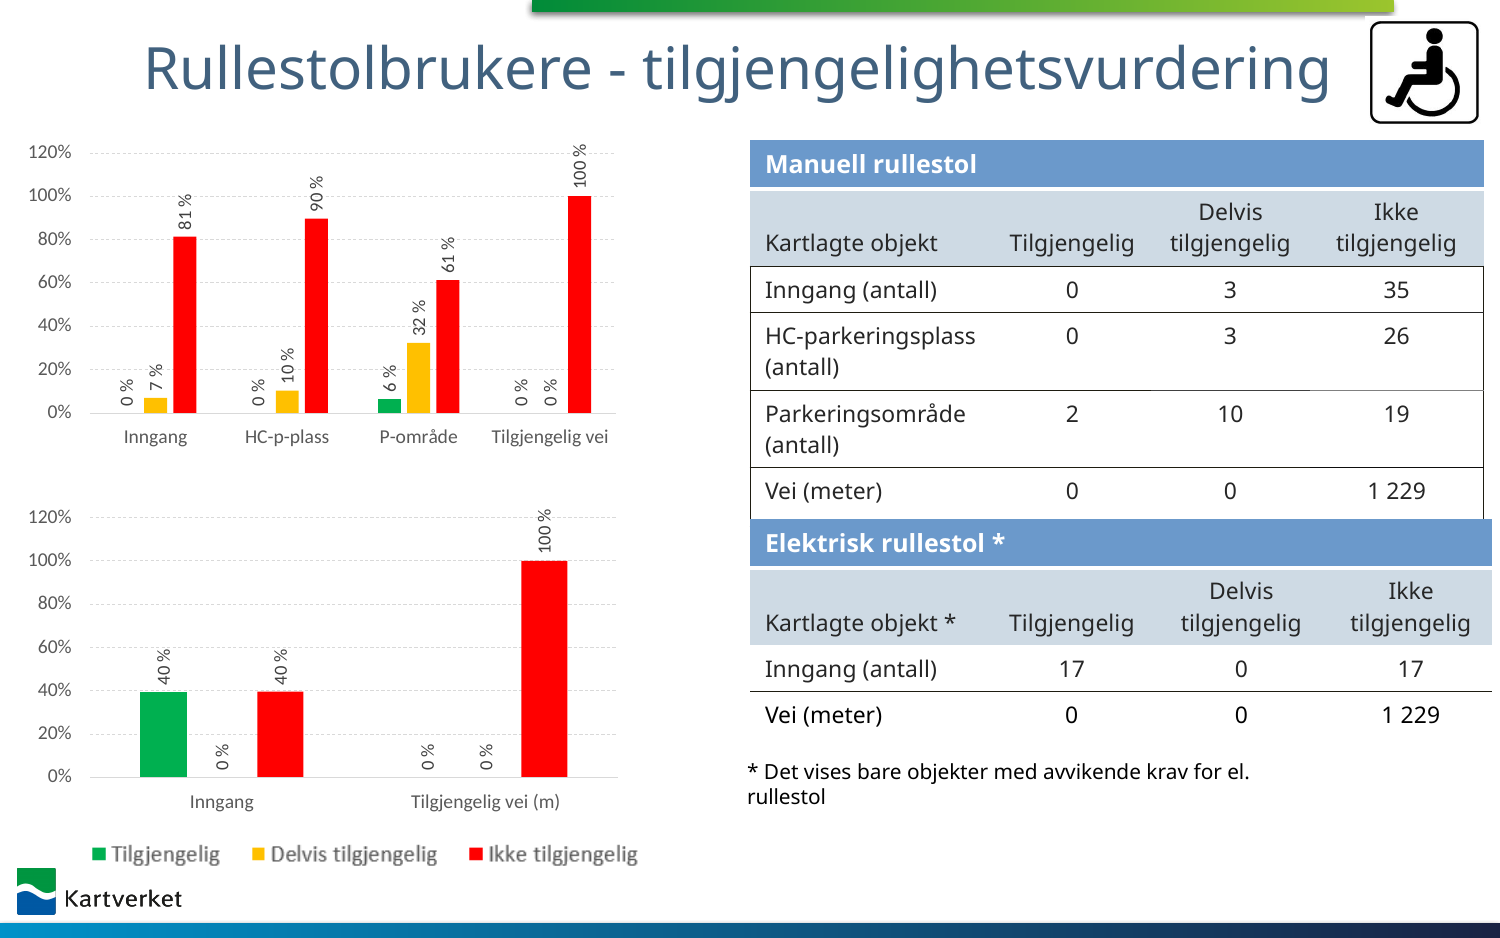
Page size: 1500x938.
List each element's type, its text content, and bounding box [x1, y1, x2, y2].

table_cell 2 [994, 391, 1151, 467]
text_box * Det vises bare objekter med avvikende krav for el. rullestol [732, 751, 1317, 816]
table_cell Ikke tilgjengelig [1330, 570, 1492, 645]
table_cell 17 [1330, 645, 1492, 691]
table_cell Tilgjengelig [994, 191, 1151, 266]
table_cell 0 [994, 267, 1151, 312]
table_cell 0 [991, 692, 1153, 738]
table_cell Inngang (antall) [751, 267, 994, 312]
picture [1365, 16, 1484, 129]
table_cell 0 [1151, 468, 1310, 519]
picture [20, 135, 629, 457]
picture [86, 838, 643, 870]
table_cell Vei (meter) [750, 692, 991, 738]
table_cell 26 [1310, 313, 1483, 390]
table_cell 35 [1310, 267, 1483, 312]
text_box Rullestolbrukere - tilgjengelighetsvurdering [39, 12, 1348, 109]
table_cell Parkeringsområde (antall) [751, 391, 994, 467]
table_cell 1 229 [1330, 692, 1492, 738]
table_cell 3 [1151, 313, 1310, 390]
table_cell Kartlagte objekt [750, 191, 994, 266]
table_cell Kartlagte objekt * [750, 570, 991, 645]
table_cell 3 [1151, 267, 1310, 312]
table_cell Delvis tilgjengelig [1151, 191, 1310, 266]
table_header Manuell rullestol [750, 140, 1484, 187]
table_cell 1 229 [1310, 468, 1483, 519]
table_cell 0 [1153, 692, 1330, 738]
table_cell 0 [994, 468, 1151, 519]
table_cell HC-parkeringsplass (antall) [751, 313, 994, 390]
table_cell Delvis tilgjengelig [1153, 570, 1330, 645]
table_cell Vei (meter) [751, 468, 994, 519]
table_cell 0 [994, 313, 1151, 390]
table_cell 0 [1153, 645, 1330, 691]
table_cell 19 [1310, 391, 1483, 467]
picture [20, 499, 630, 822]
table_cell Tilgjengelig [991, 570, 1153, 645]
table_cell 10 [1151, 391, 1310, 467]
table_header Elektrisk rullestol * [750, 519, 1492, 566]
table_cell 17 [991, 645, 1153, 691]
table_cell Inngang (antall) [750, 645, 991, 691]
table_cell Ikke tilgjengelig [1310, 191, 1484, 266]
